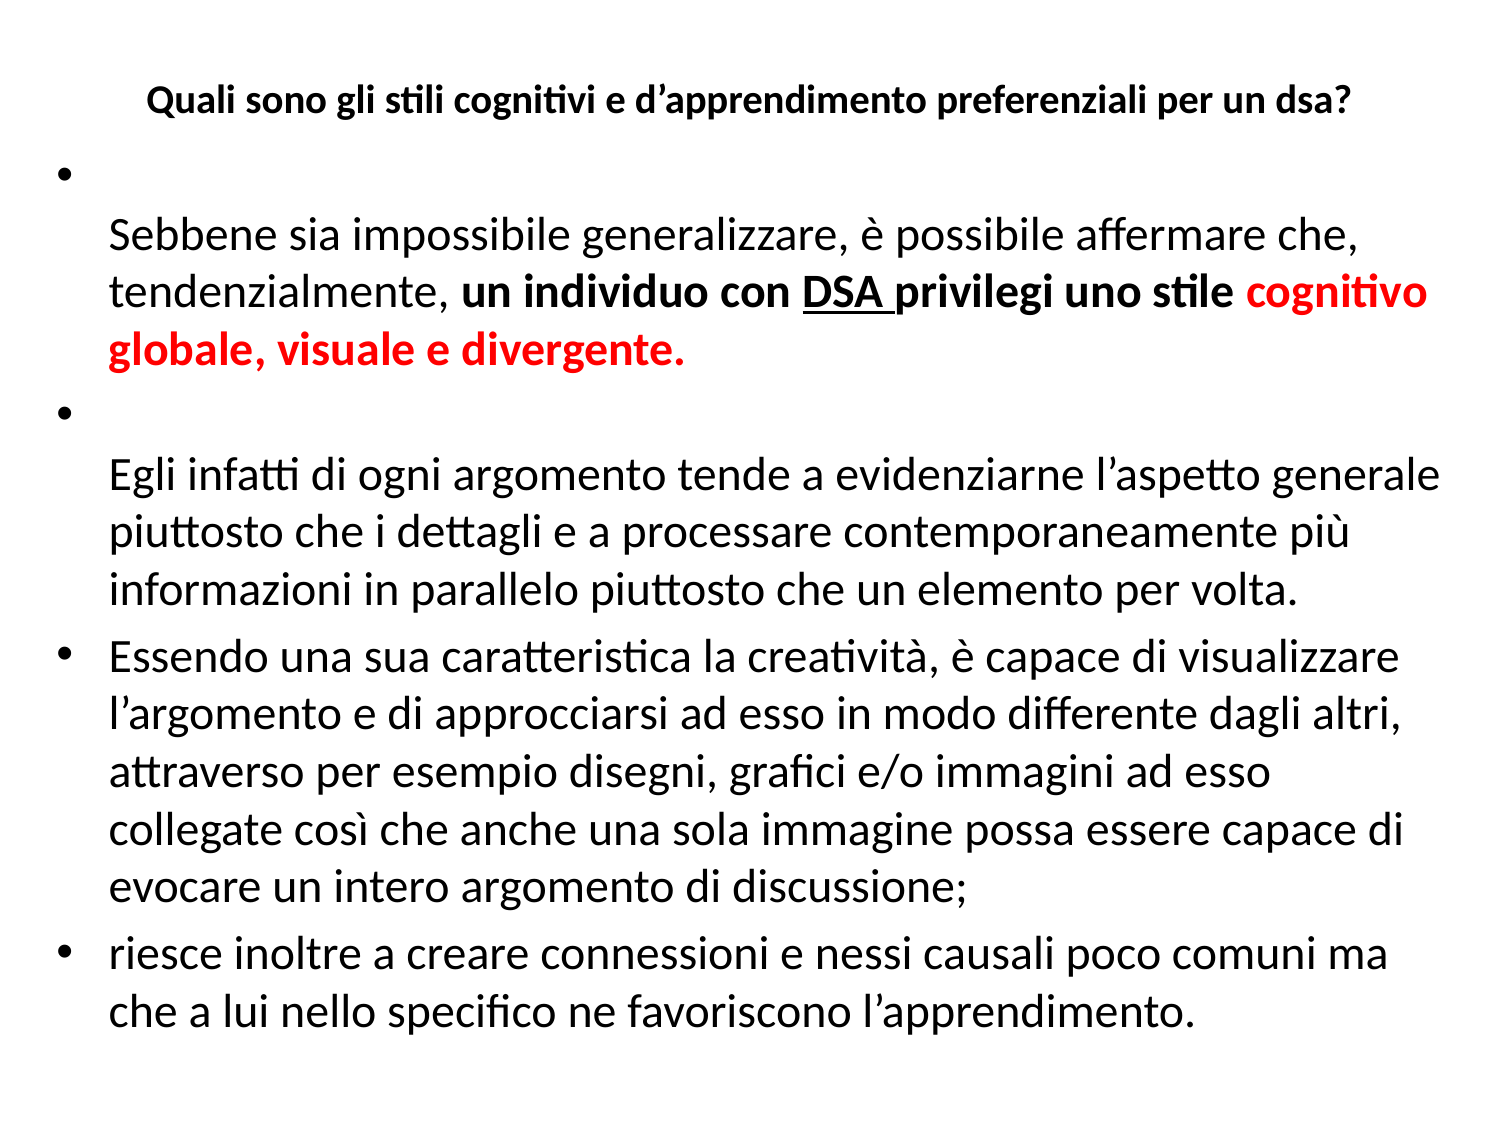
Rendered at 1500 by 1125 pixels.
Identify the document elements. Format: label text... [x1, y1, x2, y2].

list Sebbene sia impossibile generalizzare, è possibile affermare che, tendenzialmente, un individuo con DSA privilegi uno stile cognitivo globale, visuale e divergente. Egli infatti di ogni argomento tende a evidenziarne l’aspetto generale piuttosto che i dettagli e a processare contemporaneamente più informazioni in parallelo piuttosto che un elemento per volta. Essendo una sua caratteristica la creatività, è capace di visualizzare l’argomento e di approcciarsi ad esso in modo differente dagli altri, attraverso per esempio disegni, grafici e/o immagini ad esso collegate così che anche una sola immagine possa essere capace di evocare un intero argomento di discussione; riesce inoltre a creare connessioni e nessi causali poco comuni ma che a lui nello specifico ne favoriscono l’apprendimento. [41, 137, 1471, 1094]
title Quali sono gli stili cognitivi e d’apprendimento preferenziali per un dsa? [75, 45, 1425, 137]
